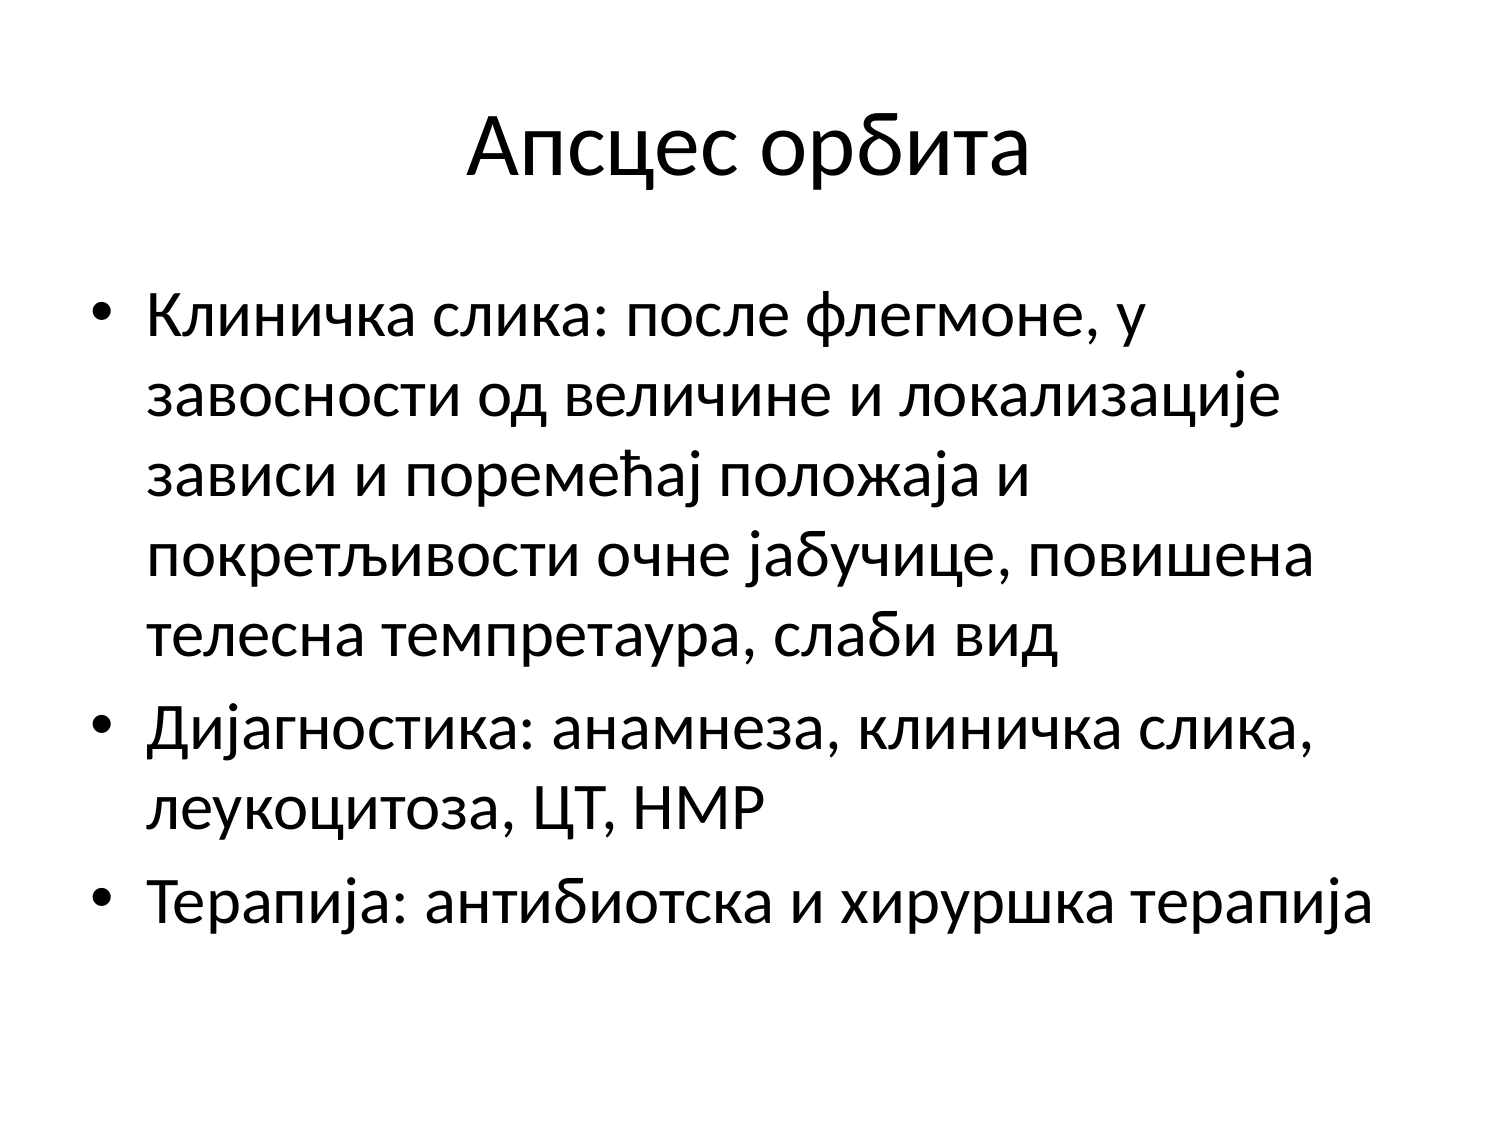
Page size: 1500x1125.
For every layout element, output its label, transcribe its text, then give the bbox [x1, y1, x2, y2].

title Апсцес орбита [75, 45, 1425, 233]
list Клиничка слика: после флегмоне, у завосности од величине и локализације зависи и поремећај положаја и покретљивости очне јабучице, повишена телесна темпретаура, слаби вид Дијагностика: анамнеза, клиничка слика, леукоцитоза, ЦТ, НМР Терапија: антибиотска и хируршка терапија [75, 262, 1425, 1005]
